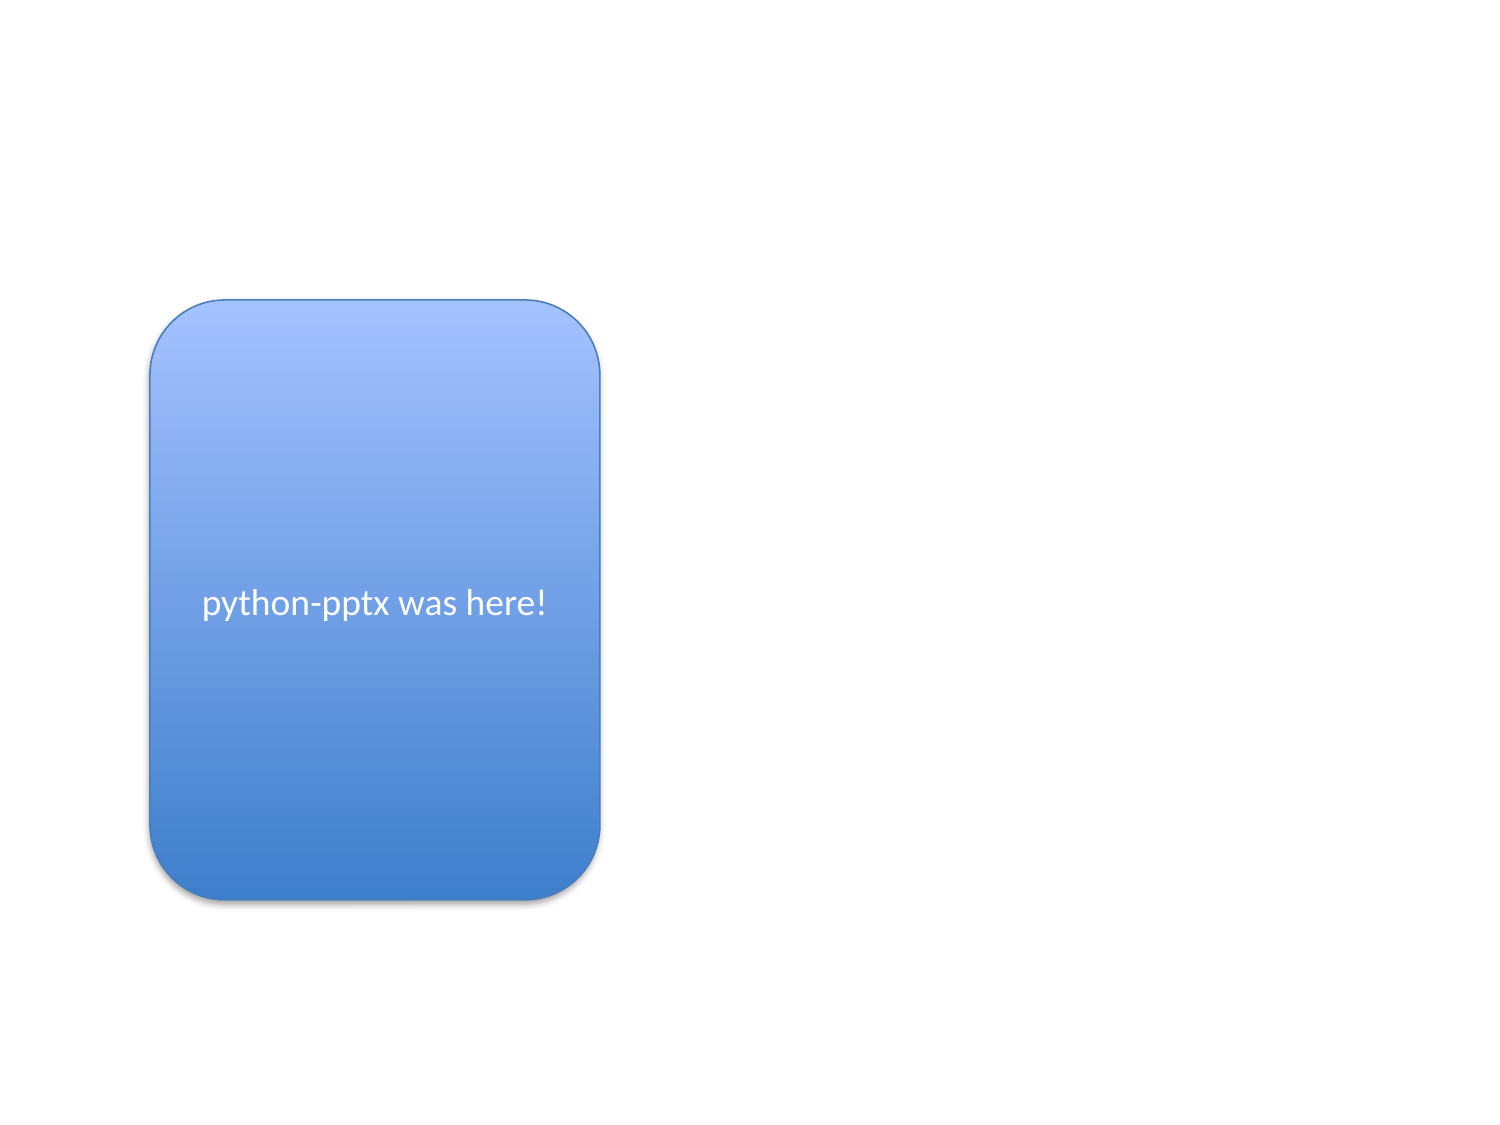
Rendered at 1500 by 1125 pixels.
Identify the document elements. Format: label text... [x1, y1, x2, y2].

text_box python-pptx was here! [149, 299, 601, 901]
